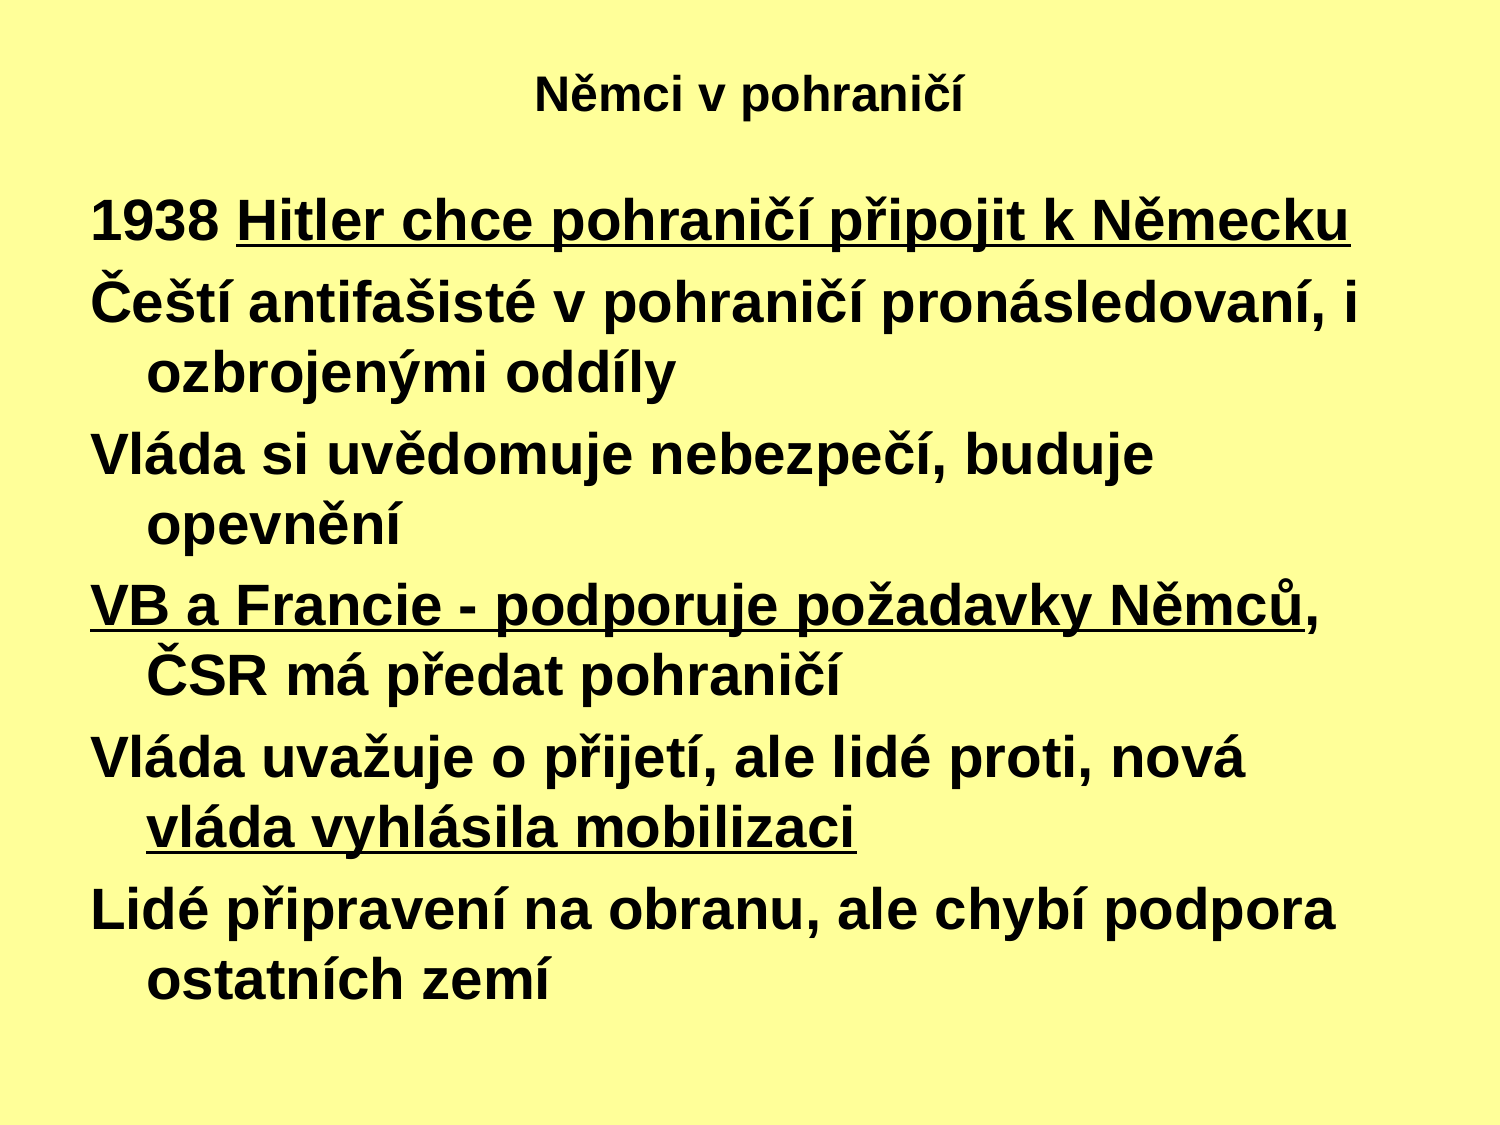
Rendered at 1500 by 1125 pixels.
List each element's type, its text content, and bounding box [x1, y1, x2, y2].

title Němci v pohraničí [75, 45, 1425, 138]
list 1938 Hitler chce pohraničí připojit k Německu Čeští antifašisté v pohraničí pronásledovaní, i ozbrojenými oddíly Vláda si uvědomuje nebezpečí, buduje opevnění VB a Francie - podporuje požadavky Němců, ČSR má předat pohraničí Vláda uvažuje o přijetí, ale lidé proti, nová vláda vyhlásila mobilizaci Lidé připravení na obranu, ale chybí podpora ostatních zemí [75, 174, 1425, 1005]
